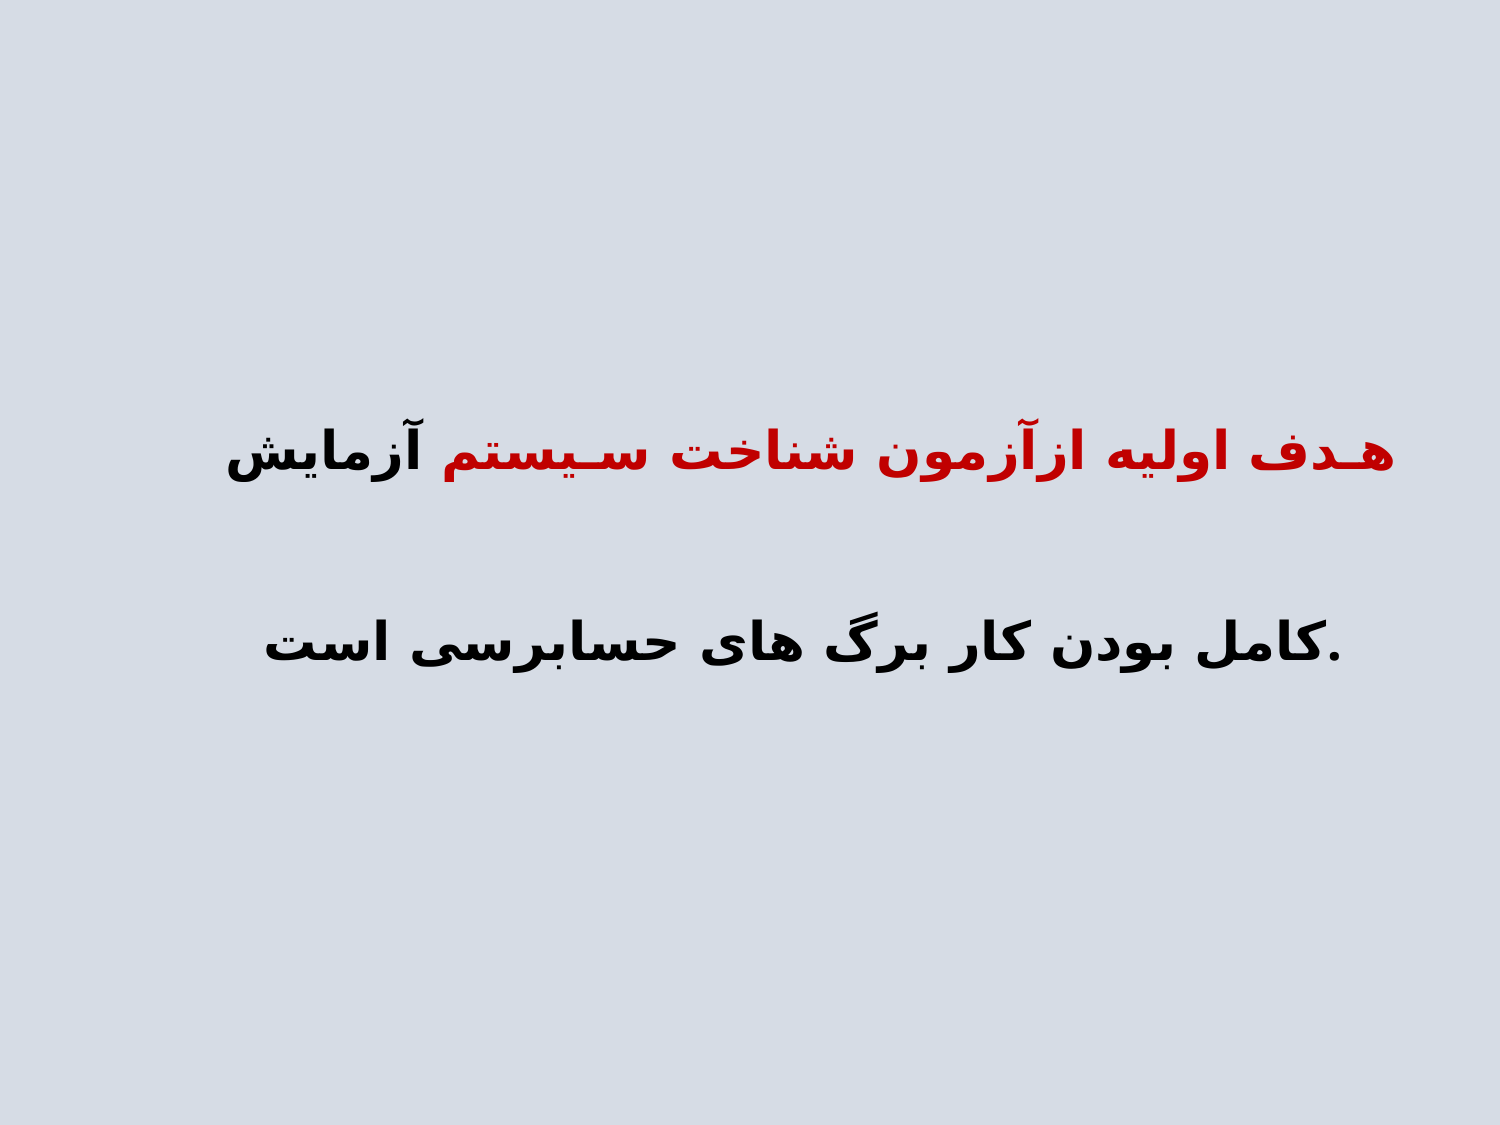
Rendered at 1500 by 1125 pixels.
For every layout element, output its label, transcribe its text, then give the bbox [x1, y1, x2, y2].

title هـدف اولیه ازآزمون شناخت سـیستم آزمایش کامل بودن کار برگ های حسابرسی است. [112, 219, 1413, 740]
